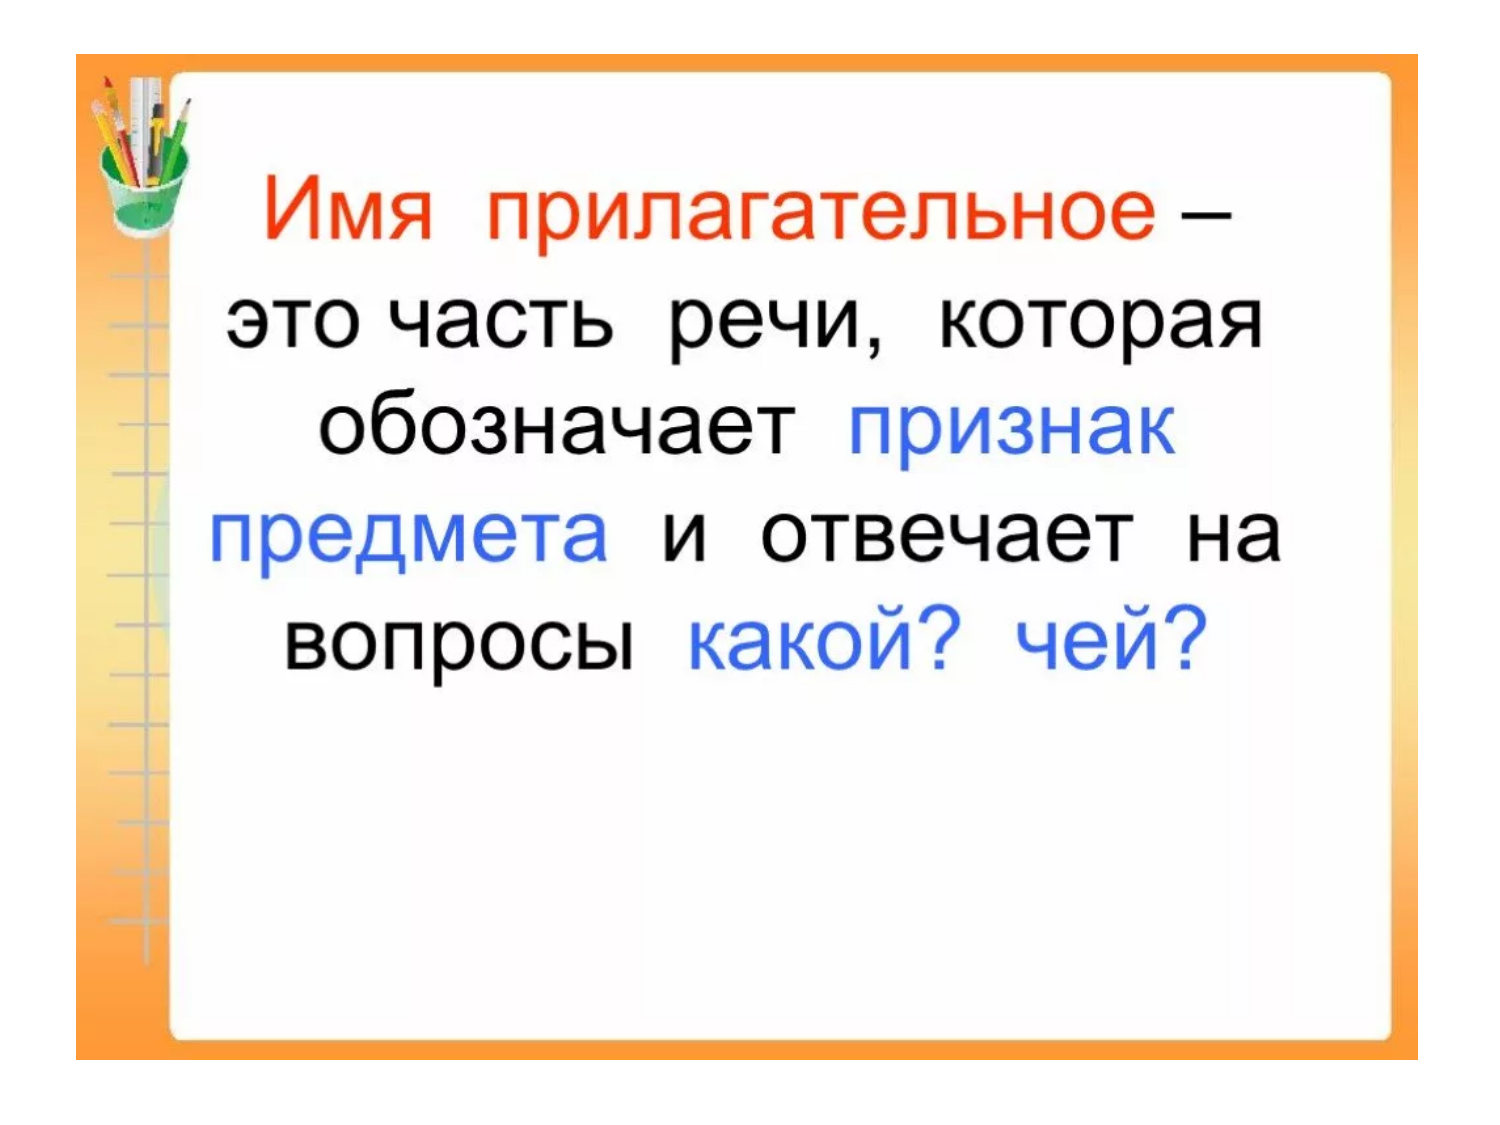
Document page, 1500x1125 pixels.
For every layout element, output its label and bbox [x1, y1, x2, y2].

picture [76, 54, 1418, 1061]
